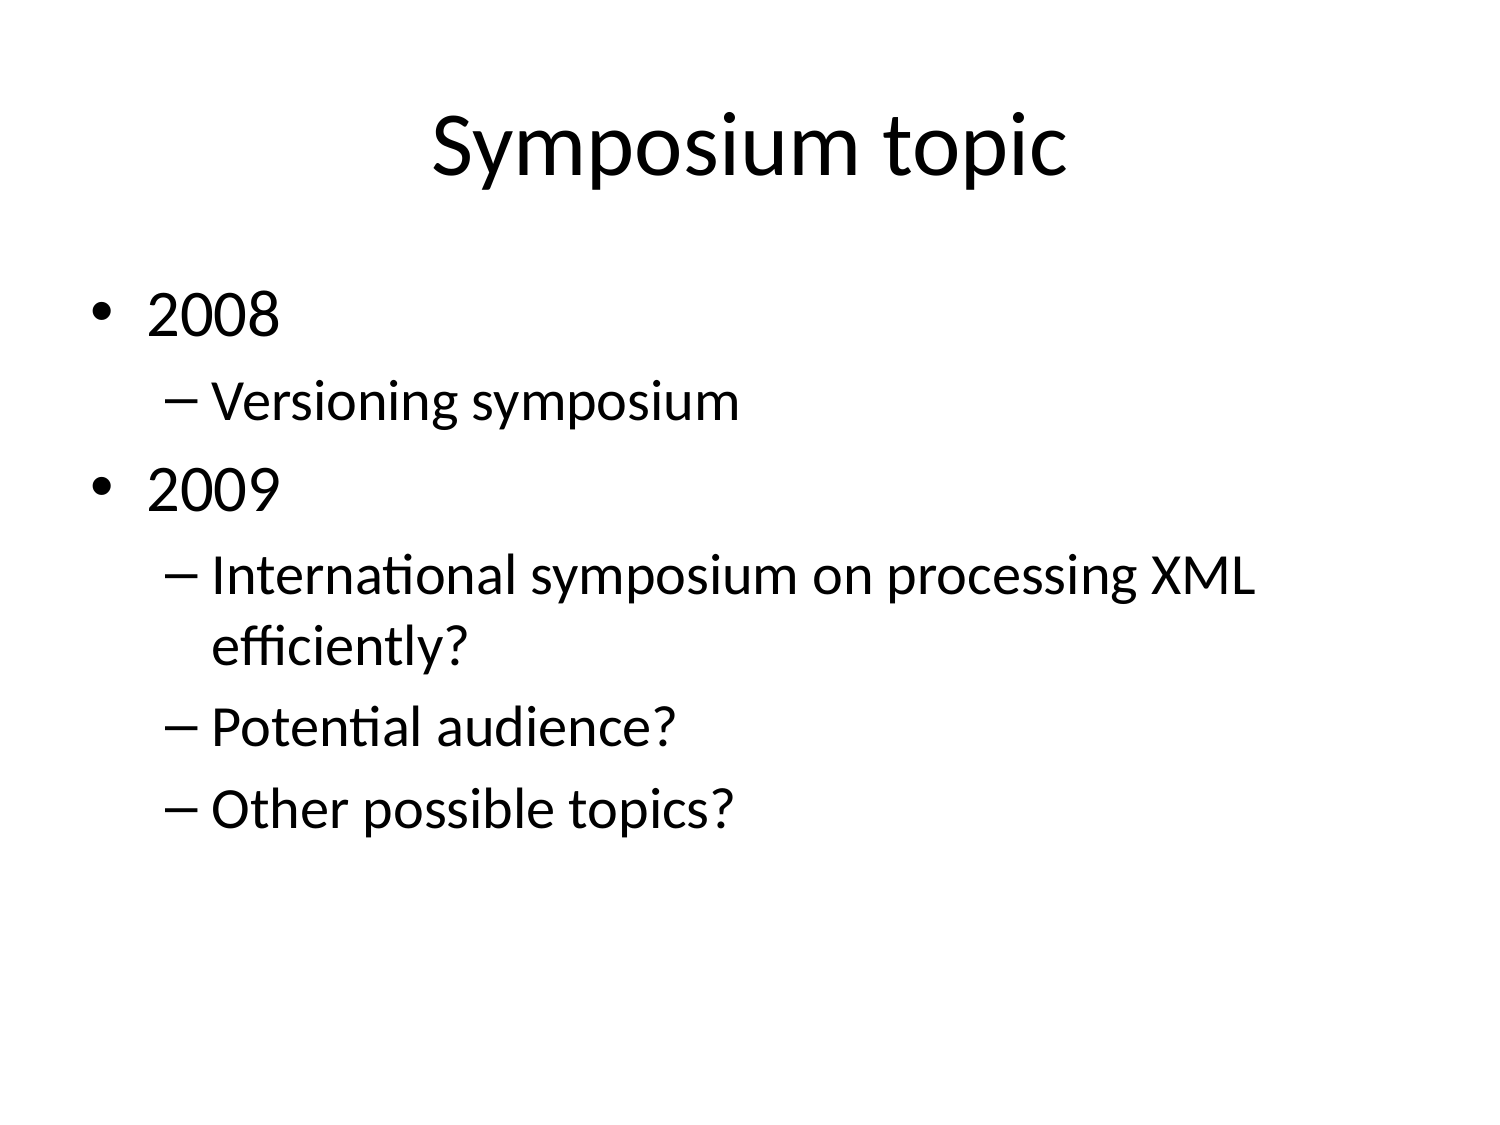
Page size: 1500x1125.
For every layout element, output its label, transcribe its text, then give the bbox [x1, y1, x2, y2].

list 2008 Versioning symposium 2009 International symposium on processing XML efficiently? Potential audience? Other possible topics? [75, 262, 1425, 1005]
title Symposium topic [75, 45, 1425, 233]
